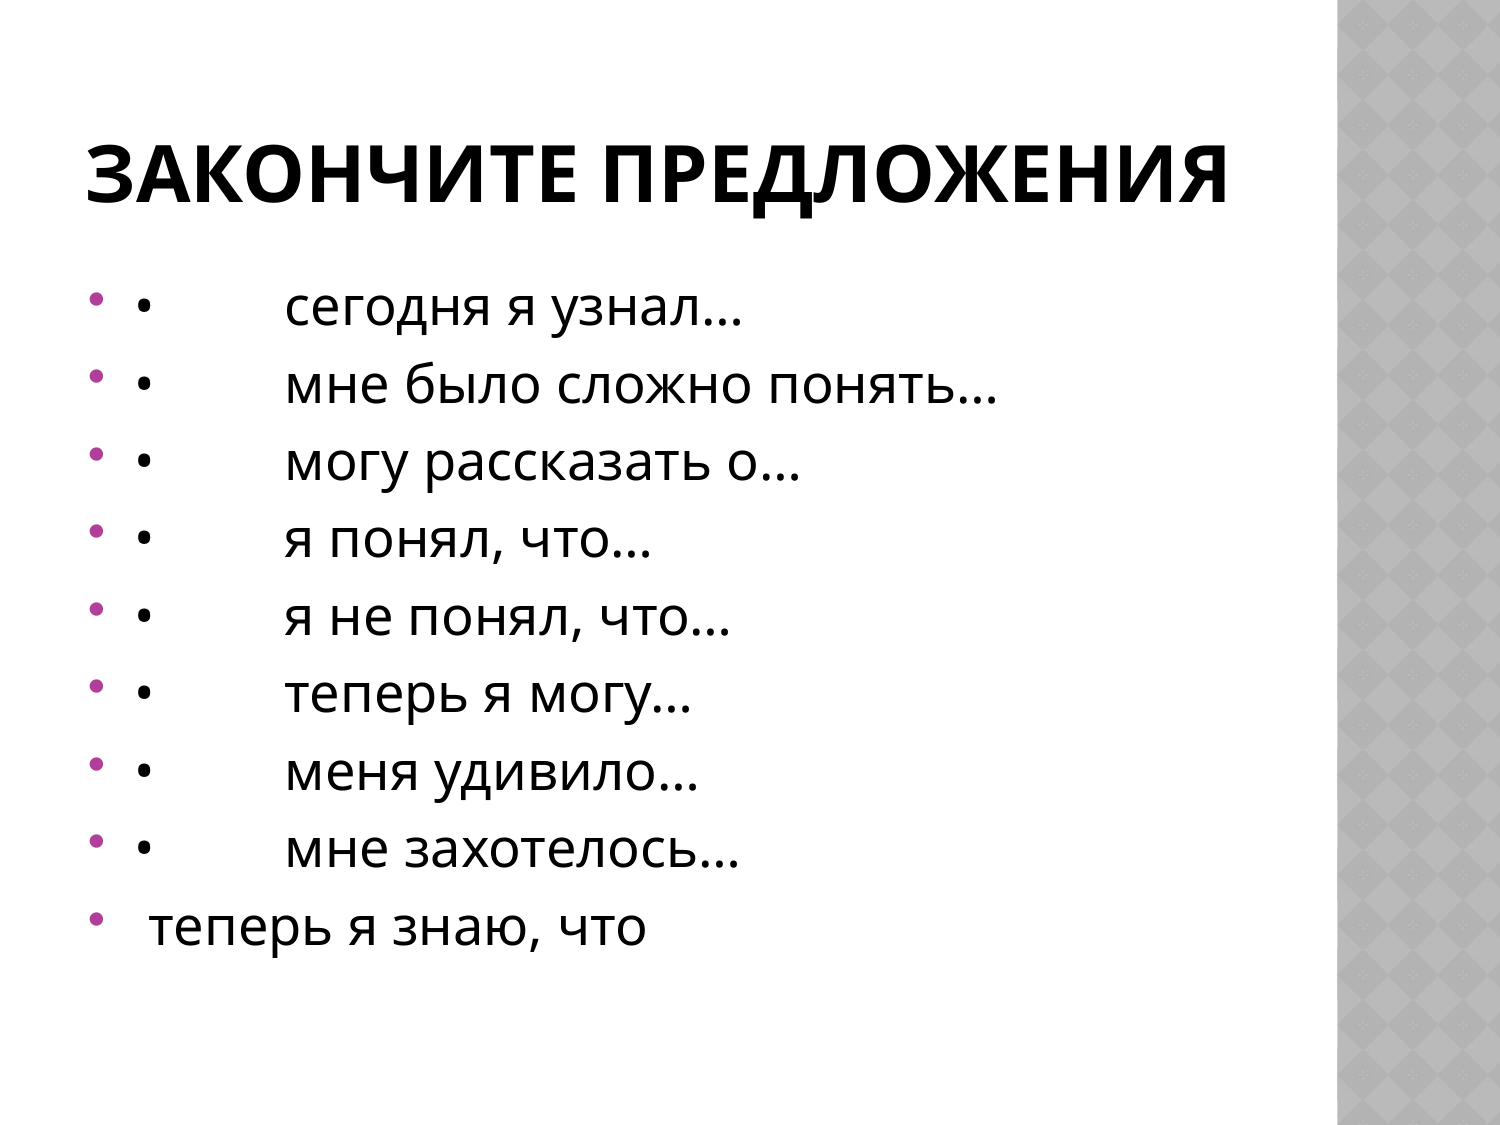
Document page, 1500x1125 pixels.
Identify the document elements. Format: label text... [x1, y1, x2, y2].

title Закончите предложения [64, 42, 1253, 219]
list • сегодня я узнал… • мне было сложно понять… • могу рассказать о… • я понял, что… • я не понял, что… • теперь я могу… • меня удивило… • мне захотелось… теперь я знаю, что [75, 264, 1263, 1059]
